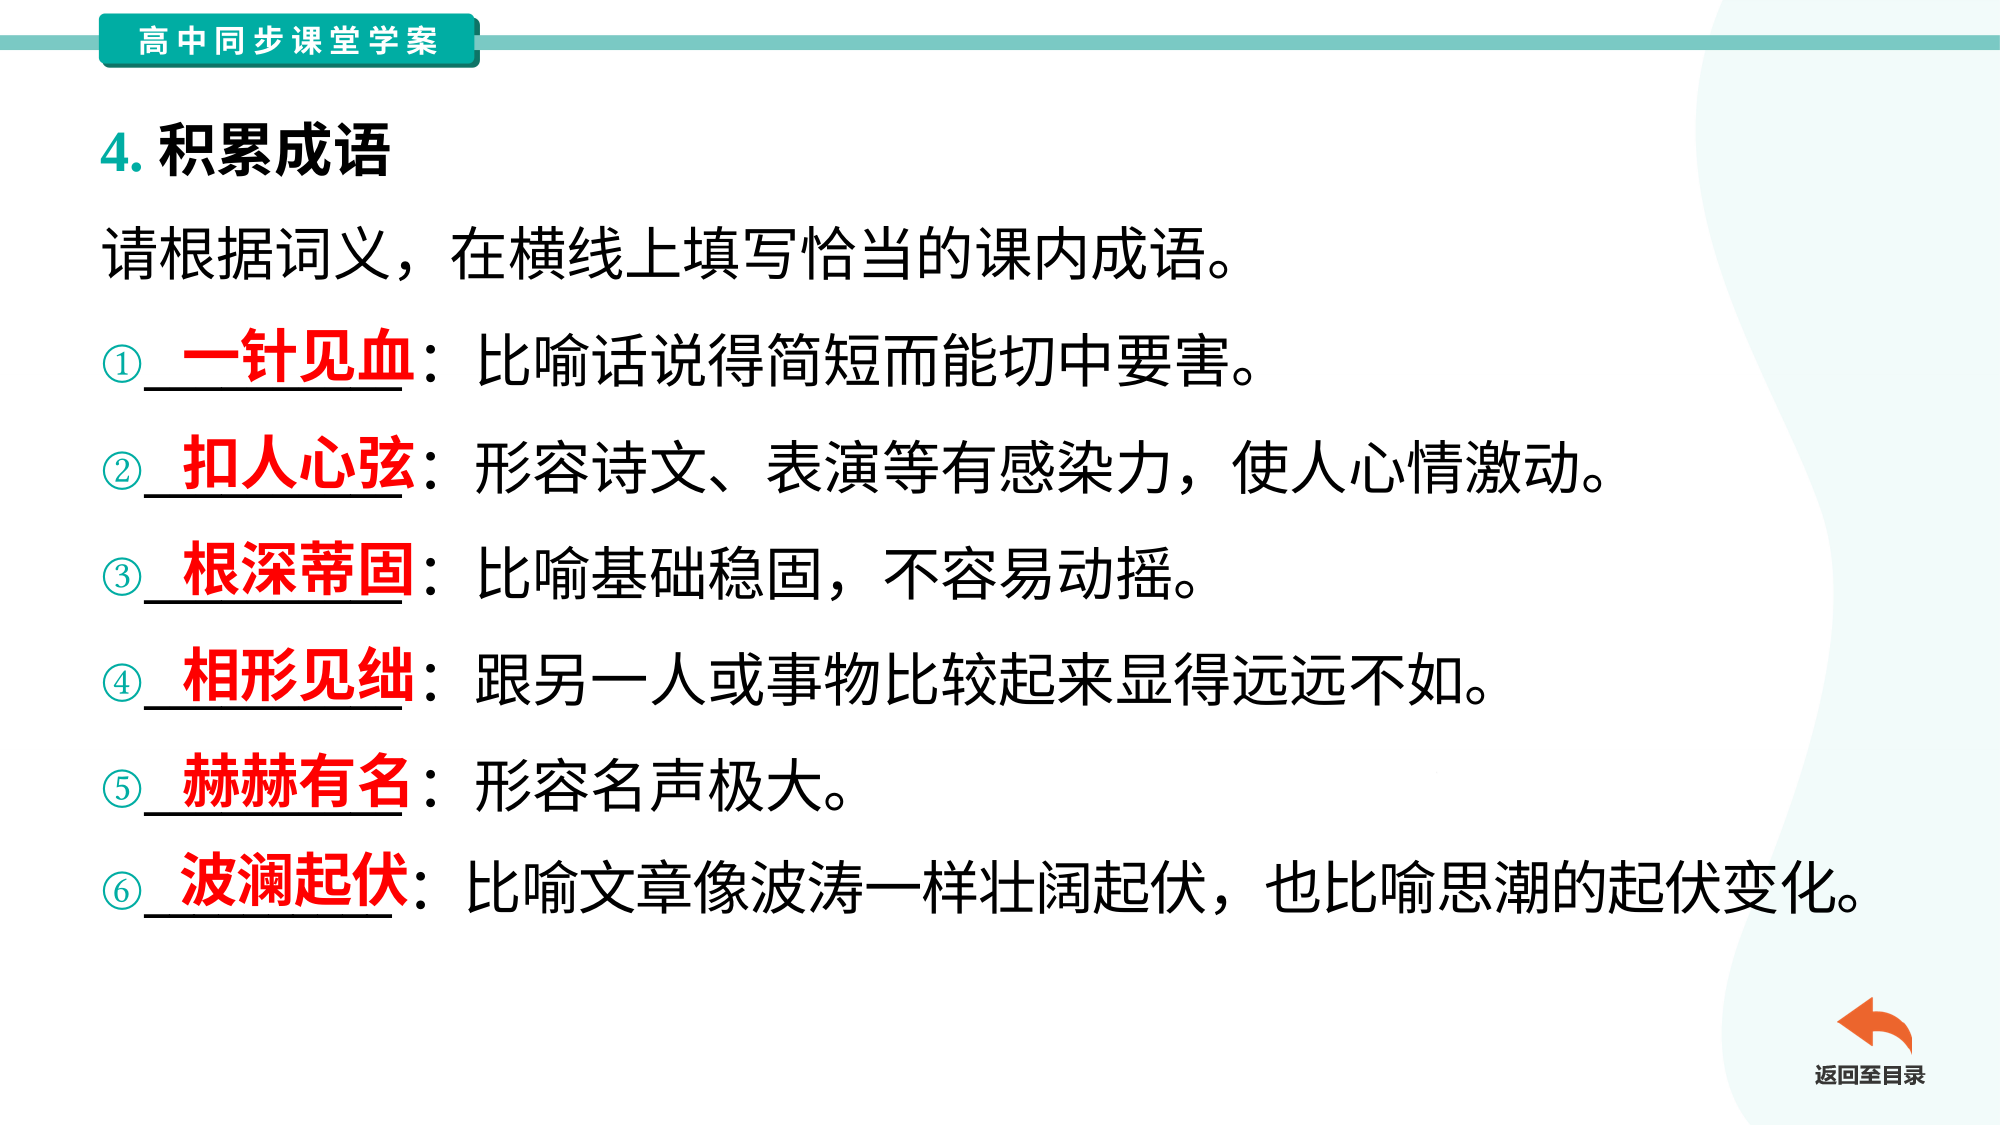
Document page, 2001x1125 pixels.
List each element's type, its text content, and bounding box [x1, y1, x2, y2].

text_box 相形见绌 [160, 602, 438, 697]
text_box ①__________：比喻话说得简短而能切中要害。 ②__________：形容诗文、表演等有感染力，使人心情激动。 ③__________：比喻基础稳固，不容易动摇。 ④__________：跟另一人或事物比较起来显得远远不如。 ⑤__________：形容名声极大。 ⑥__________：比喻文章像波涛一样壮阔起伏，也比喻思潮的起伏变化。 [100, 288, 1899, 911]
text_box 一针见血 [160, 283, 438, 378]
text_box 扣人心弦 [160, 389, 438, 484]
picture [0, 0, 2000, 1125]
text_box 4.积累成语 请根据词义，在横线上填写恰当的课内成语。 [100, 76, 1899, 277]
text_box 根深蒂固 [160, 495, 438, 590]
text_box 赫赫有名 [160, 708, 438, 803]
text_box 波澜起伏 [158, 811, 431, 902]
